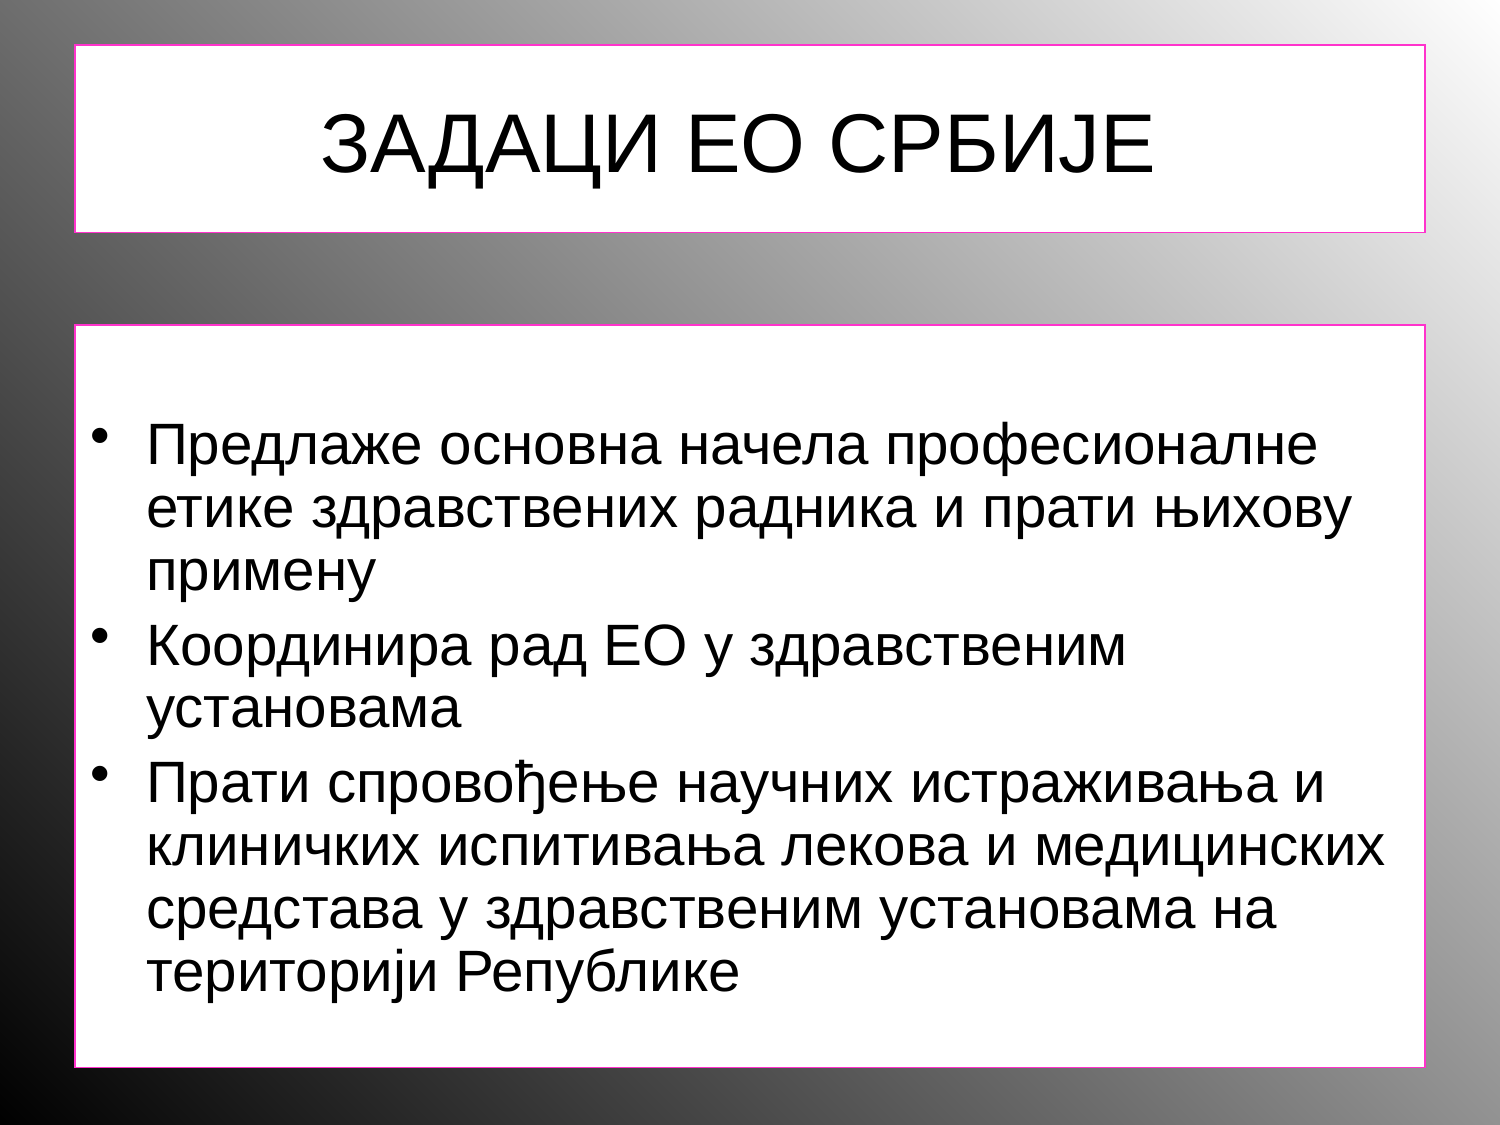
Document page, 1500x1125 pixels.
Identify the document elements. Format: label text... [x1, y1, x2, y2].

list Предлаже основна начела професионалне етике здравствених радника и прати њихову примену Координира рад ЕО у здравственим установама Прати спровођење научних истраживања и клиничких испитивања лекова и медицинских средстава у здравственим установама на територији Републике [74, 324, 1426, 1068]
title ЗАДАЦИ ЕО СРБИЈЕ [74, 44, 1426, 233]
